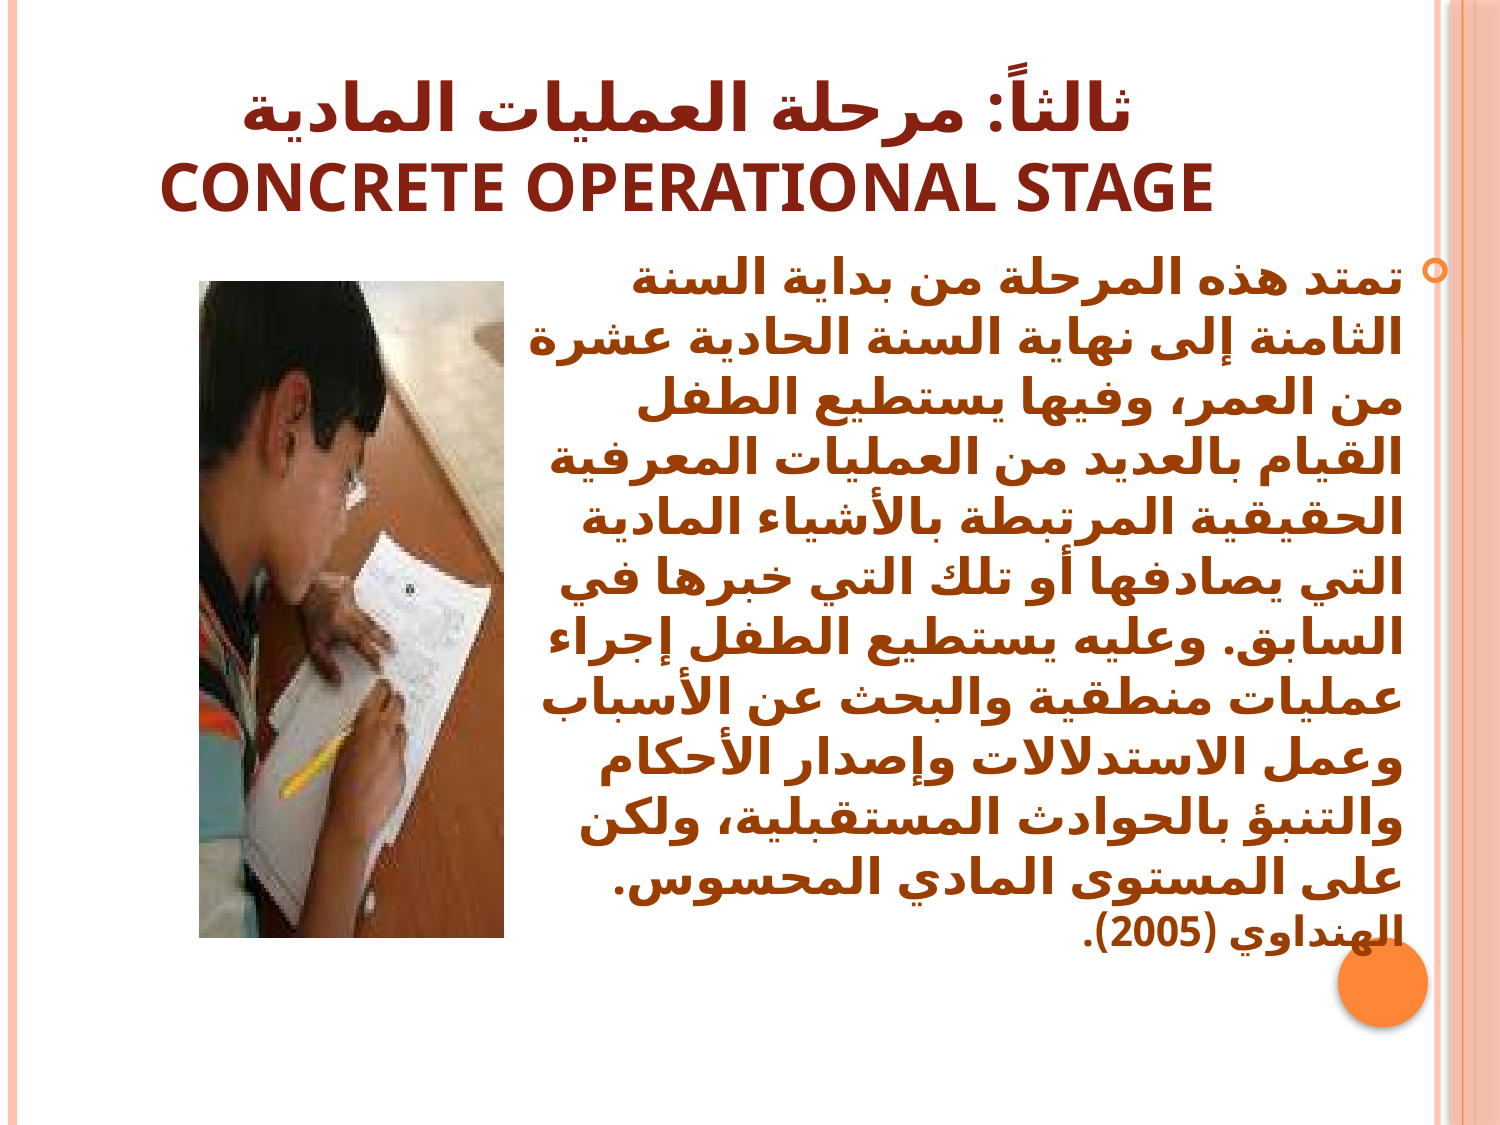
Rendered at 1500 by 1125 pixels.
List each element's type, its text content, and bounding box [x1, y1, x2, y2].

picture [198, 280, 505, 938]
list تمتد هذه المرحلة من بداية السنة الثامنة إلى نهاية السنة الحادية عشرة من العمر، وفيها يستطيع الطفل القيام بالعديد من العمليات المعرفية الحقيقية المرتبطة بالأشياء المادية التي يصادفها أو تلك التي خبرها في السابق. وعليه يستطيع الطفل إجراء عمليات منطقية والبحث عن الأسباب وعمل الاستدلالات وإصدار الأحكام والتنبؤ بالحوادث المستقبلية، ولكن على المستوى المادي المحسوس. الهنداوي (2005). [503, 237, 1466, 1025]
title ثالثاً: مرحلة العمليات المادية Concrete Operational Stage [75, 45, 1300, 233]
